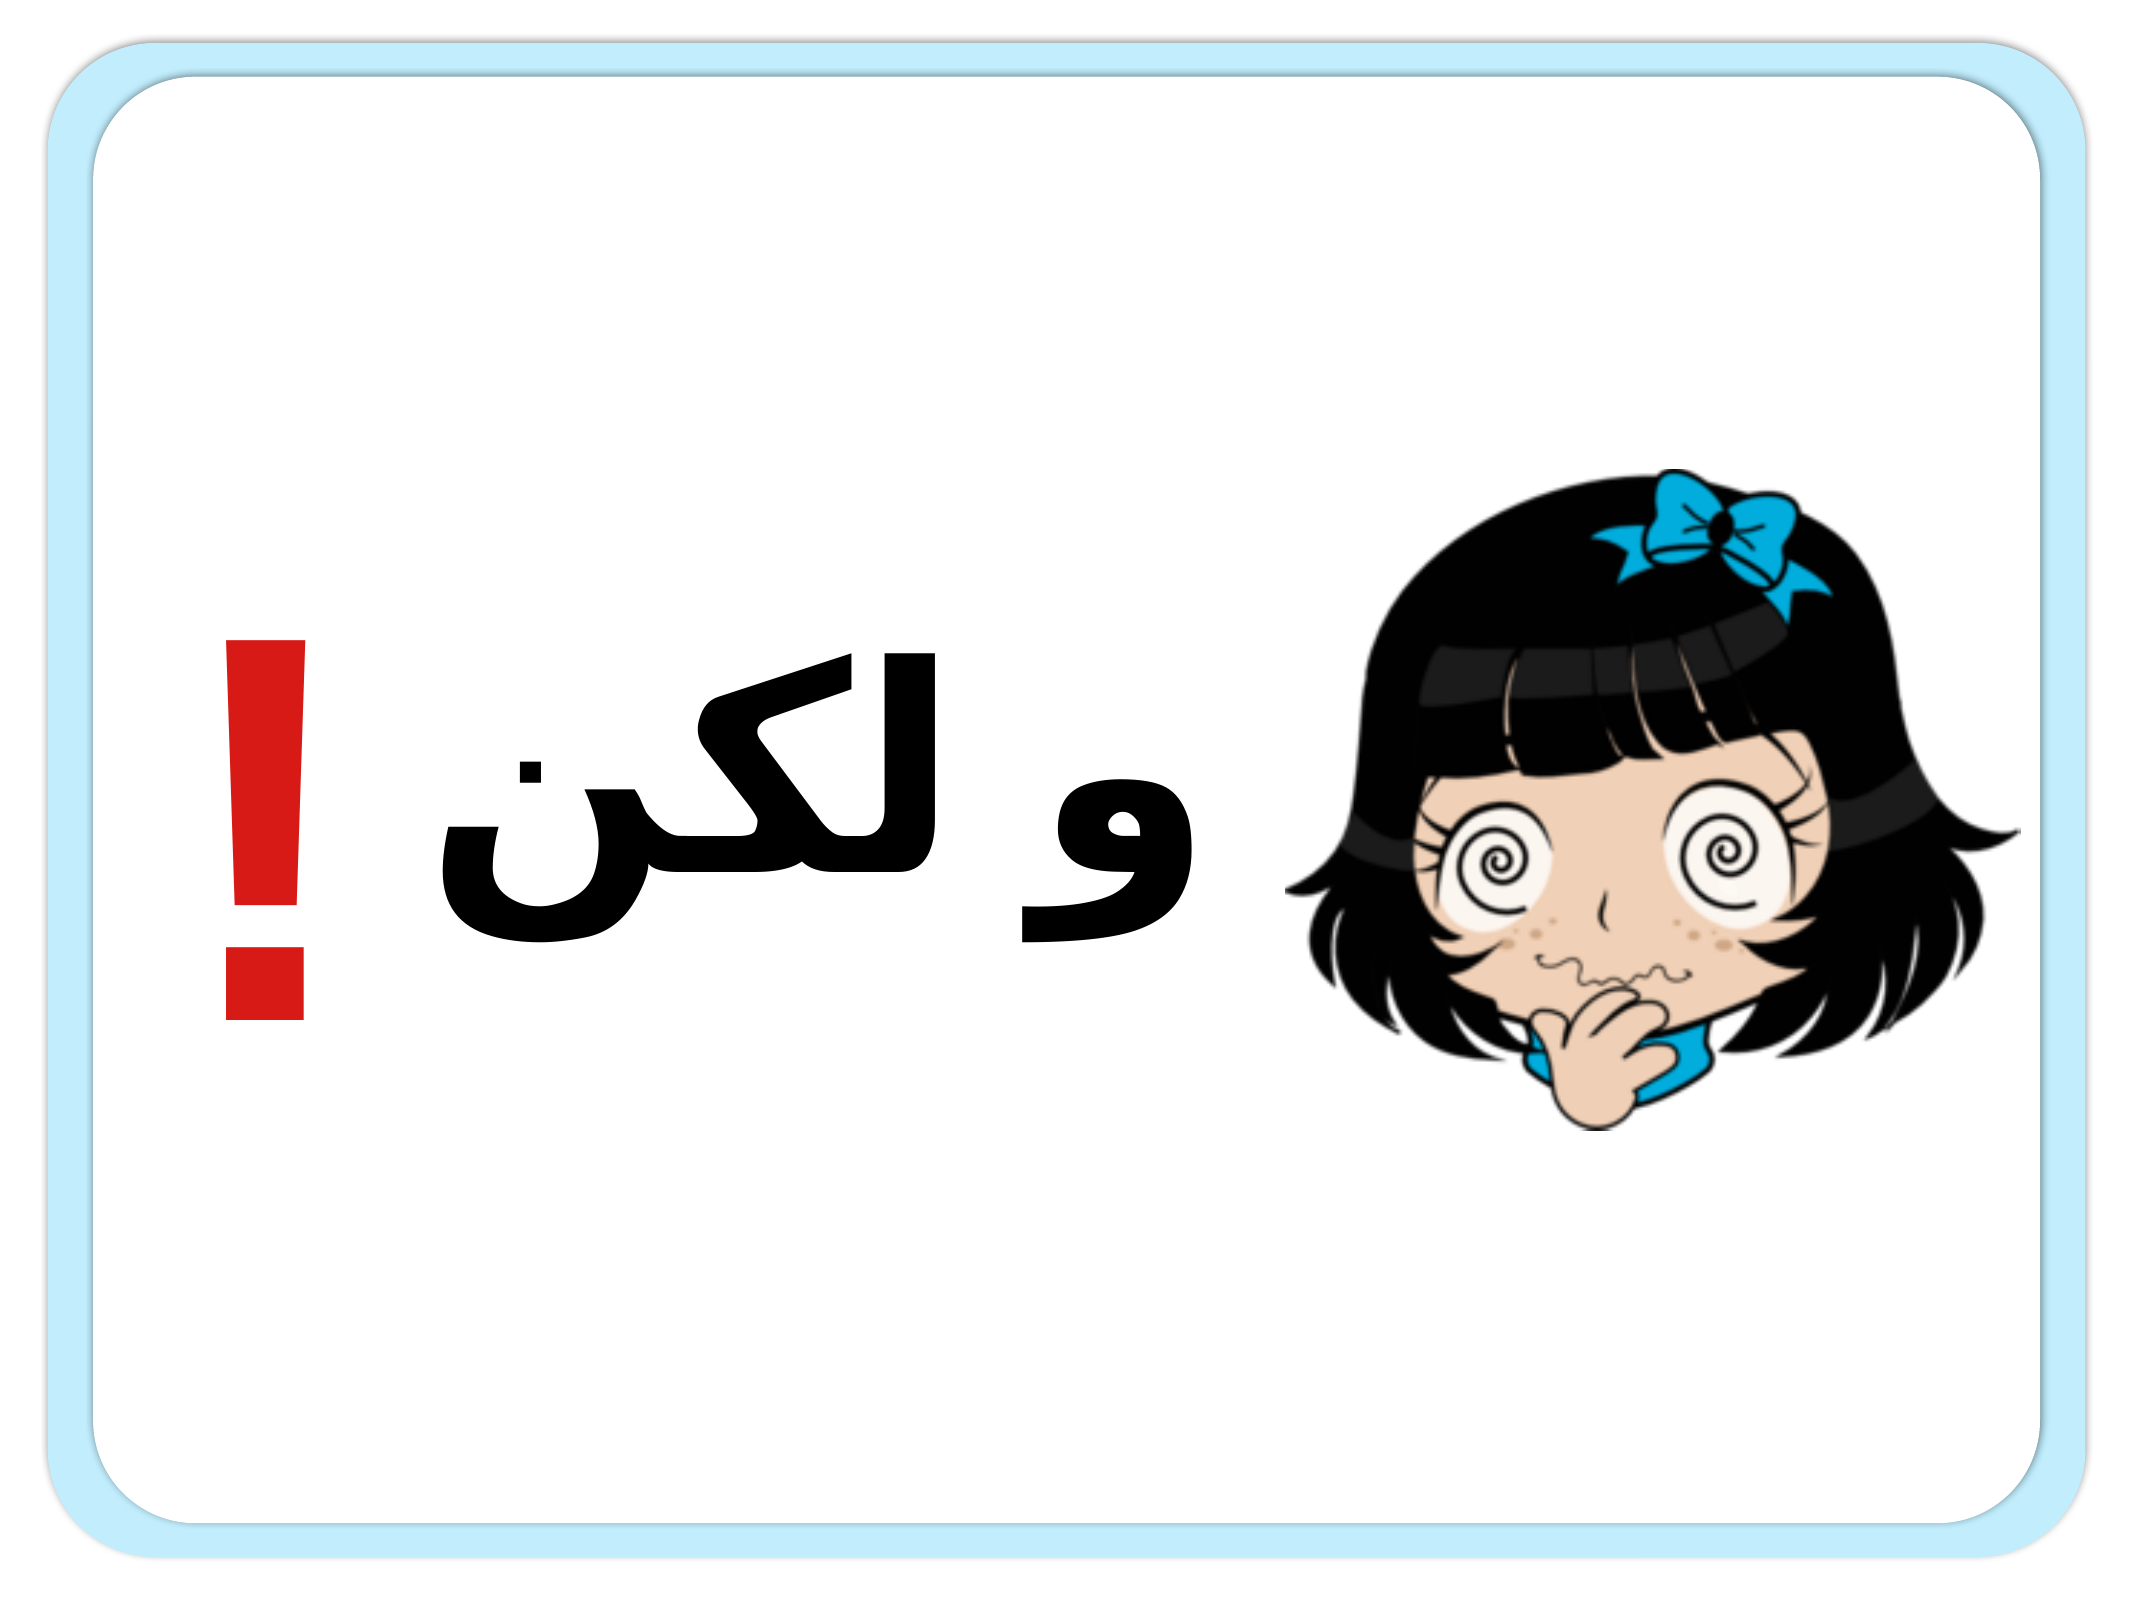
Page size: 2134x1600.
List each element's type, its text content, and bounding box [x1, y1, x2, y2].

text_box و لكن [402, 575, 1239, 1137]
picture [1285, 469, 2022, 1131]
text_box [93, 76, 2041, 1524]
text_box [47, 42, 2086, 1558]
text_box ! [112, 460, 420, 1140]
